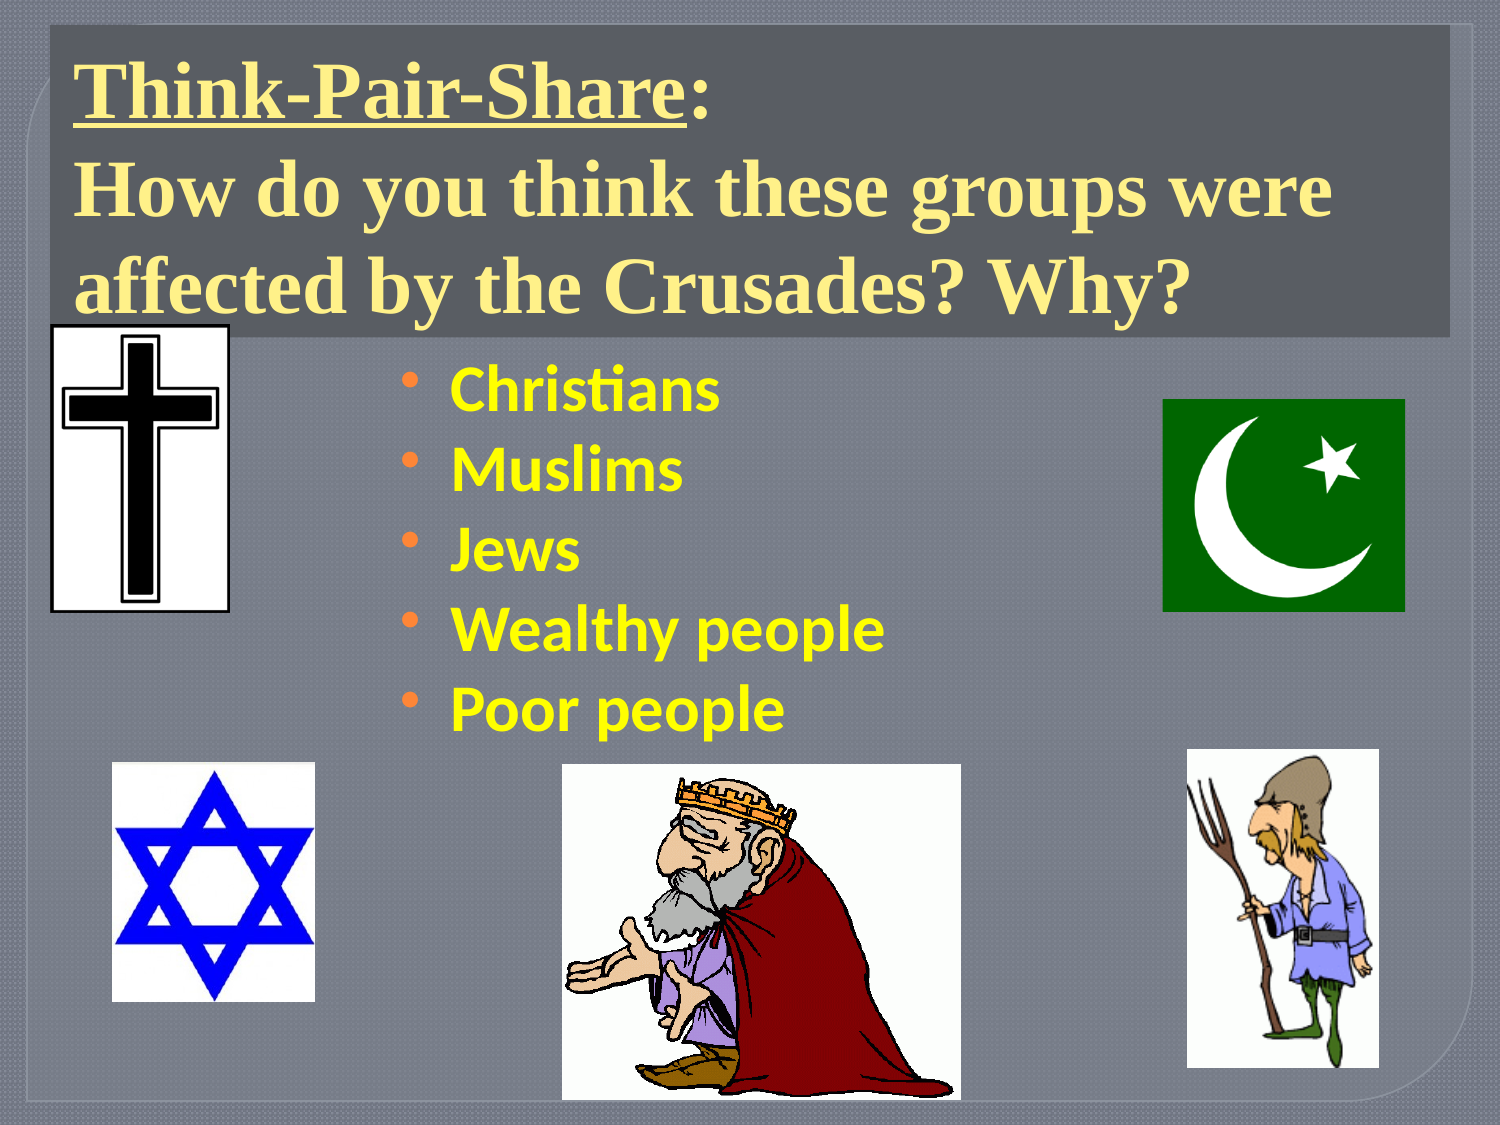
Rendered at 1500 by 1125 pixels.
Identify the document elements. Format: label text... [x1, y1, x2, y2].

picture [49, 324, 230, 613]
picture [562, 764, 962, 1101]
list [1162, 399, 1406, 612]
text_box Christians Muslims Jews Wealthy people Poor people [387, 337, 1013, 800]
picture [112, 762, 315, 1003]
title Think-Pair-Share: How do you think these groups were affected by the Crusades? Why? [50, 24, 1450, 338]
picture [1187, 749, 1379, 1068]
